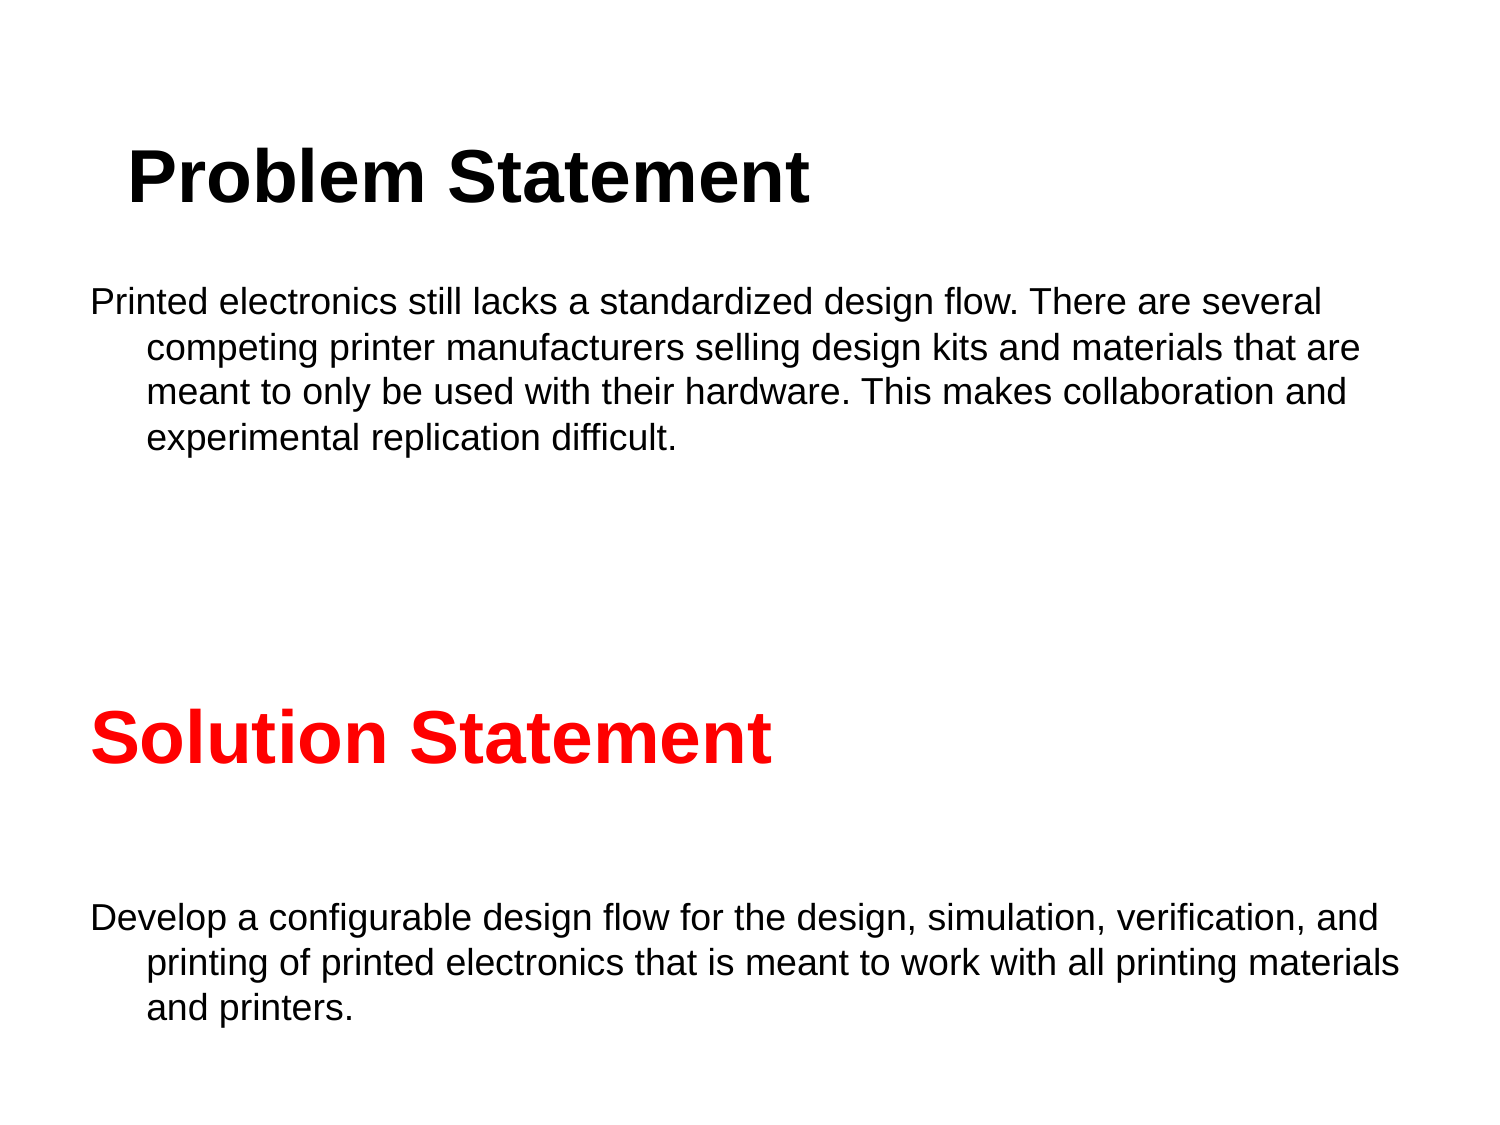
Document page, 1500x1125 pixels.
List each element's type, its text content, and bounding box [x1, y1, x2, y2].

list Solution Statement Develop a configurable design flow for the design, simulation, verification, and printing of printed electronics that is meant to work with all printing materials and printers. [75, 673, 1425, 1125]
list Printed electronics still lacks a standardized design flow. There are several competing printer manufacturers selling design kits and materials that are meant to only be used with their hardware. This makes collaboration and experimental replication difficult. [75, 262, 1425, 673]
title Problem Statement [75, 14, 1425, 233]
